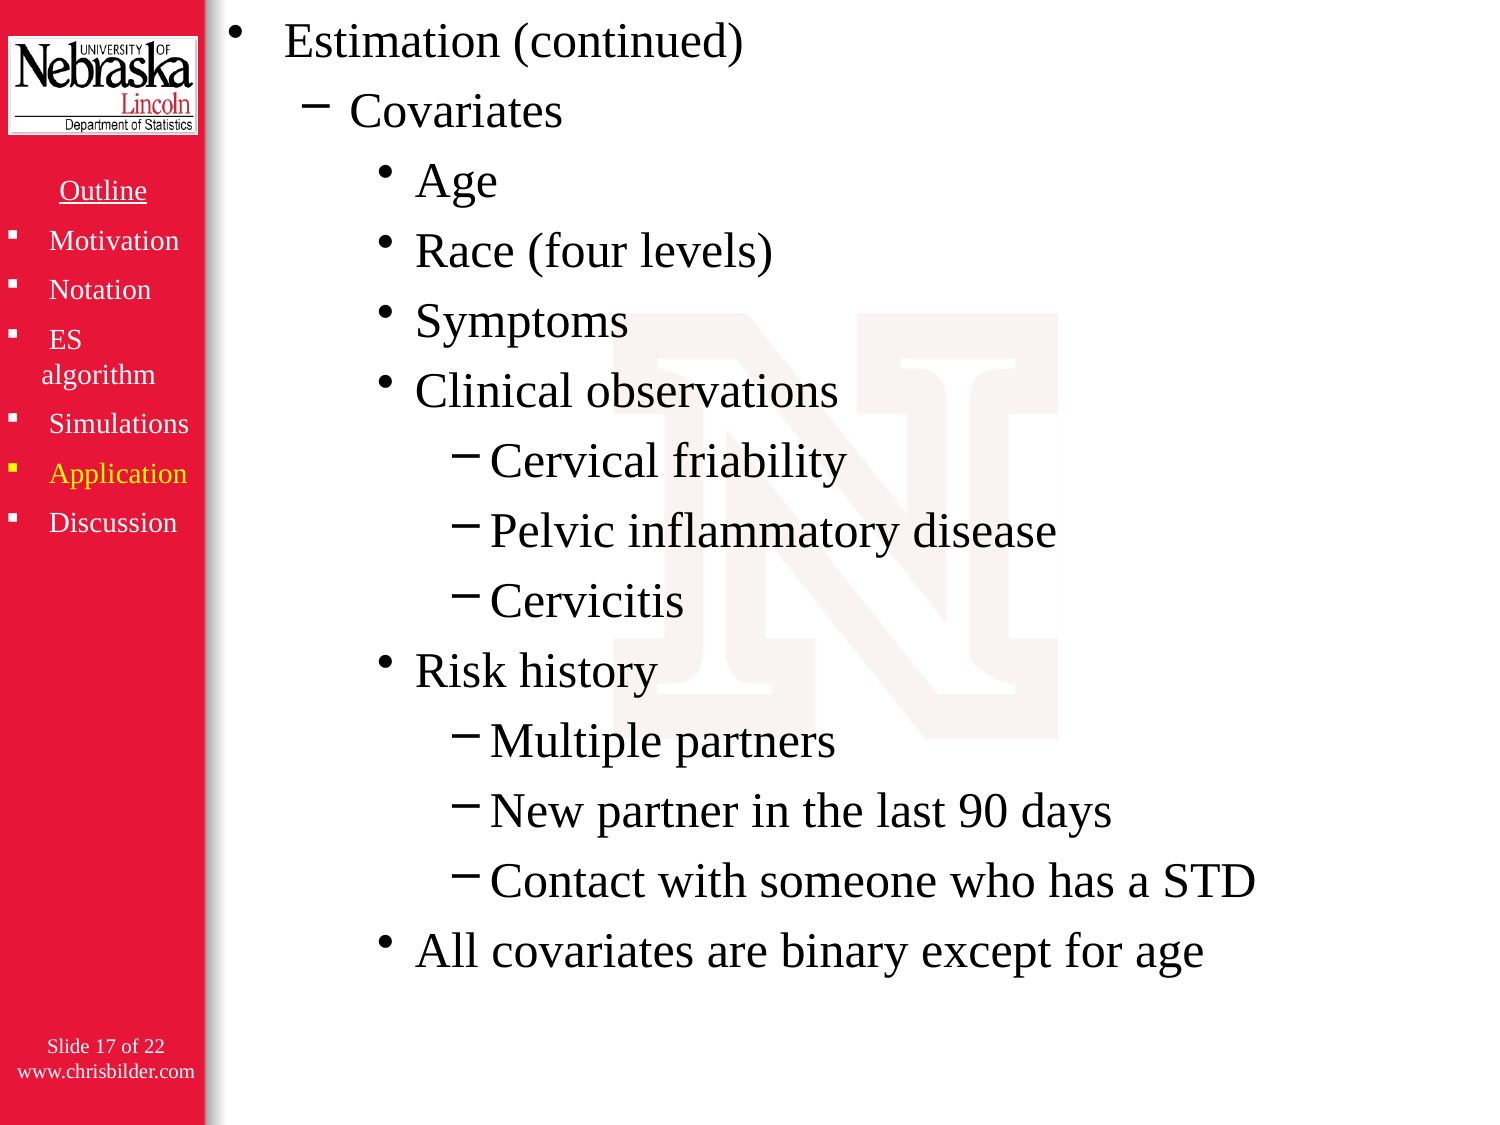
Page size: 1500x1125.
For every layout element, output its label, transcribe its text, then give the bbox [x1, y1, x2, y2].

text_box Outline Motivation Notation ES algorithm Simulations Application Discussion [5, 171, 201, 539]
picture [0, 0, 1500, 1125]
list Estimation (continued) Covariates Age Race (four levels) Symptoms Clinical observations Cervical friability Pelvic inflammatory disease Cervicitis Risk history Multiple partners New partner in the last 90 days Contact with someone who has a STD All covariates are binary except for age [212, 0, 1500, 1100]
